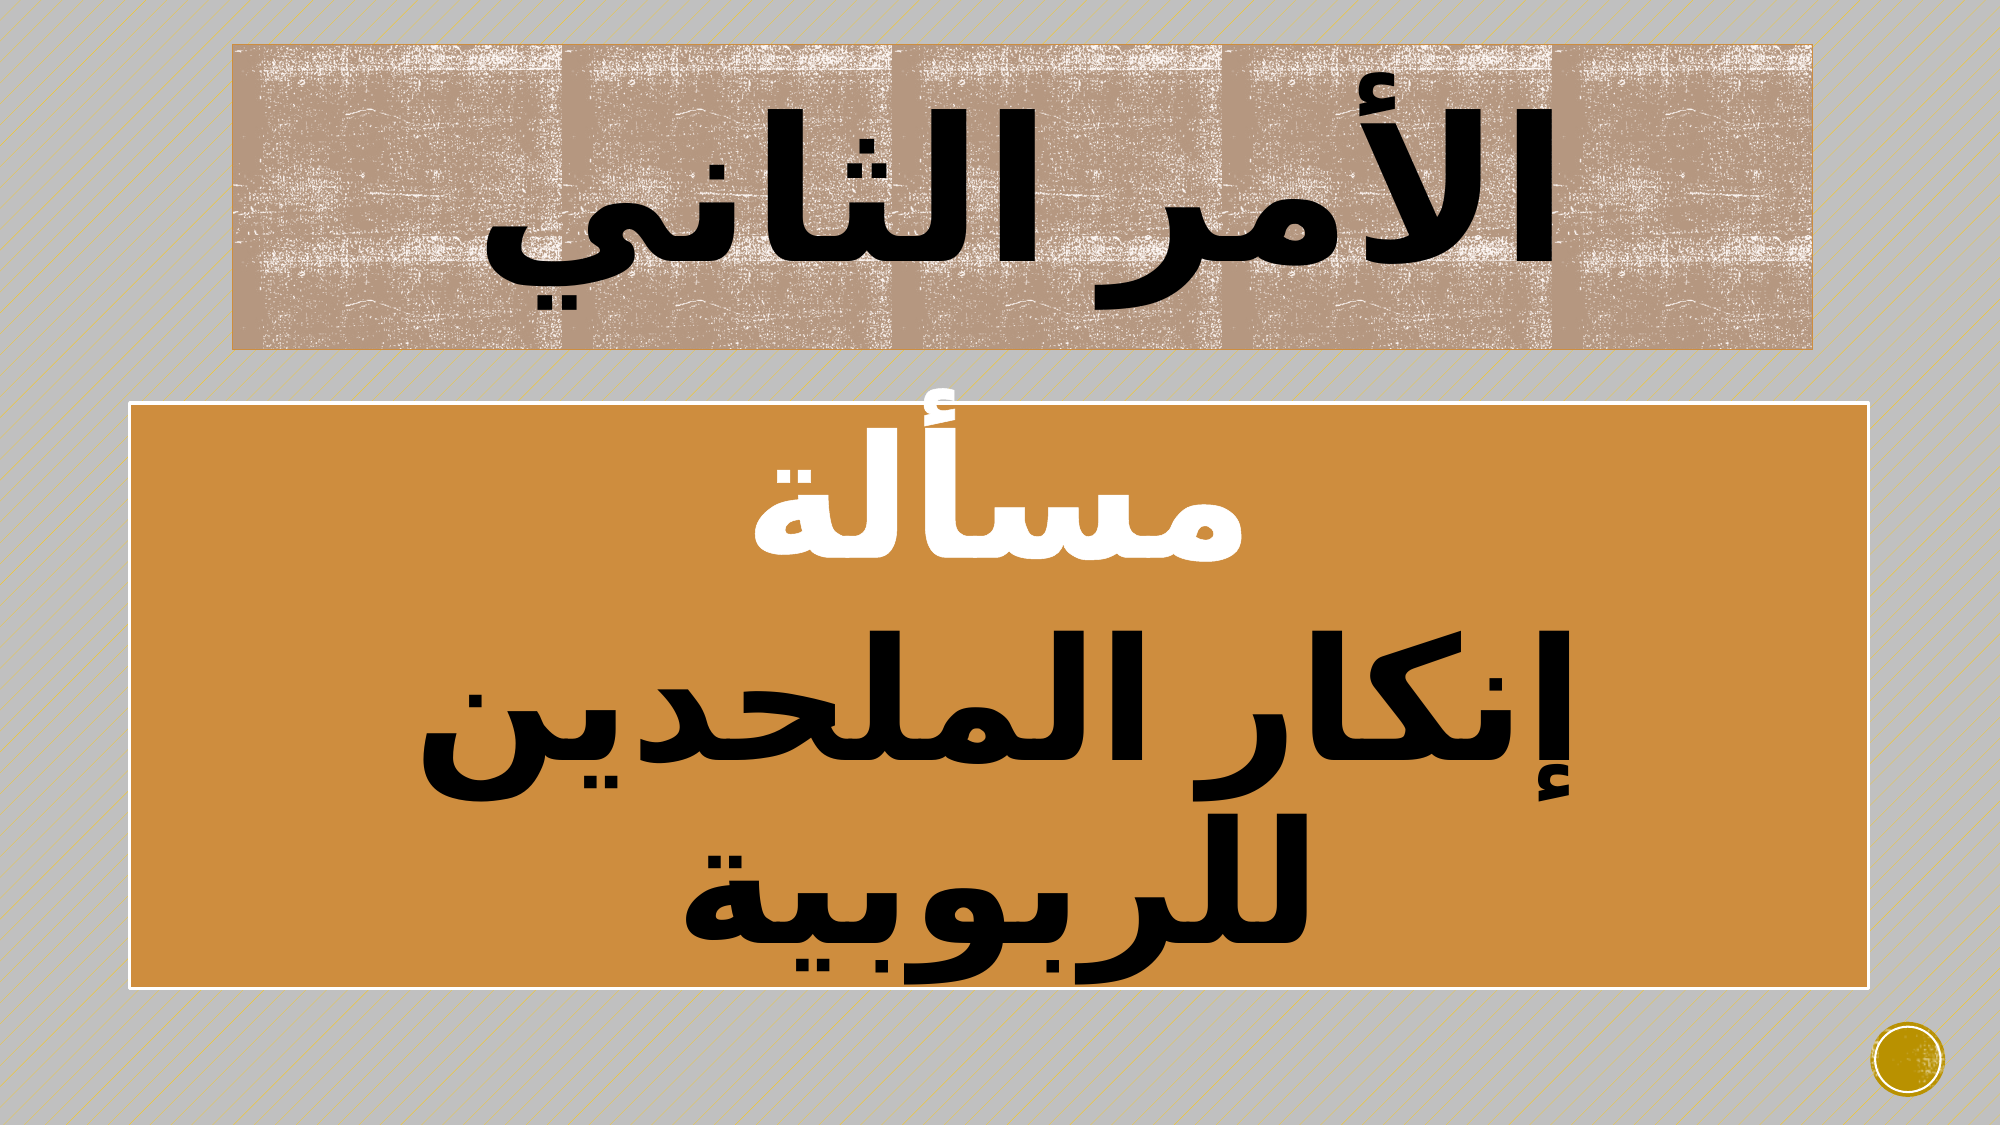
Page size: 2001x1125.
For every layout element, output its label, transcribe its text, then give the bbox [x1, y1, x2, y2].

title الأمر الثاني [232, 44, 1813, 350]
list مسألة إنكار الملحدين للربوبية [128, 401, 1870, 990]
